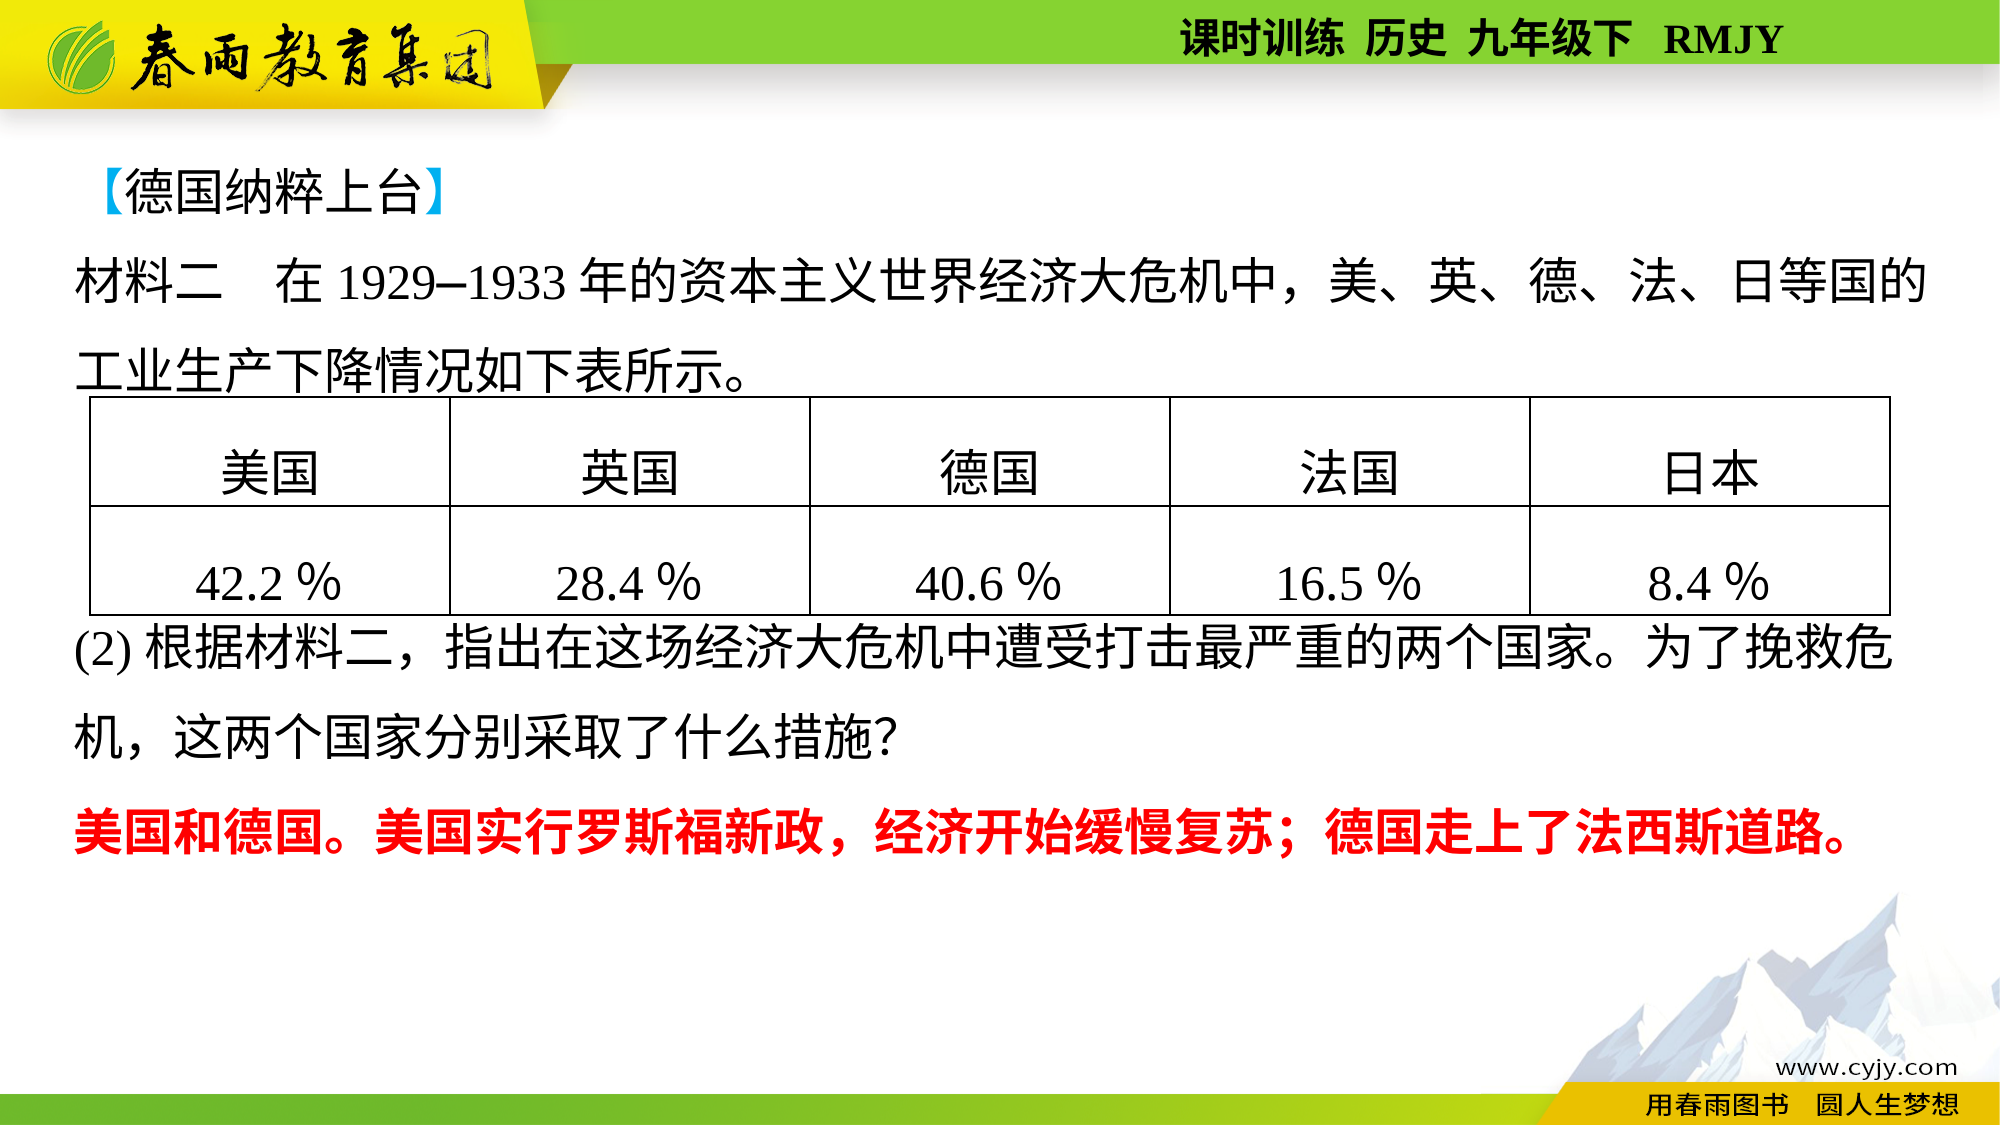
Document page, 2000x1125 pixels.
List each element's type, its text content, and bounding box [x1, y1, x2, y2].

table_cell 40.6％ [811, 507, 1169, 578]
table_cell 42.2％ [91, 507, 449, 578]
table_cell 28.4％ [451, 507, 809, 578]
list 【德国纳粹上台】 材料二 在1929—1933年的资本主义世界经济大危机中，美、英、德、法、日等国的工业生产下降情况如下表所示。 [59, 122, 1944, 399]
table_header 美国 [91, 398, 449, 505]
table_header 英国 [451, 398, 809, 505]
table_cell 8.4％ [1531, 507, 1889, 578]
table_header 法国 [1171, 398, 1529, 505]
text_box (2)根据材料二，指出在这场经济大危机中遭受打击最严重的两个国家。为了挽救危机，这两个国家分别采取了什么措施？ [59, 578, 1933, 763]
text_box 美国和德国。美国实行罗斯福新政，经济开始缓慢复苏；德国走上了法西斯道路。 [59, 763, 1944, 869]
picture [0, 0, 2000, 1125]
table_header 日本 [1531, 398, 1889, 505]
table_cell 16.5％ [1171, 507, 1529, 578]
table_header 德国 [811, 398, 1169, 505]
